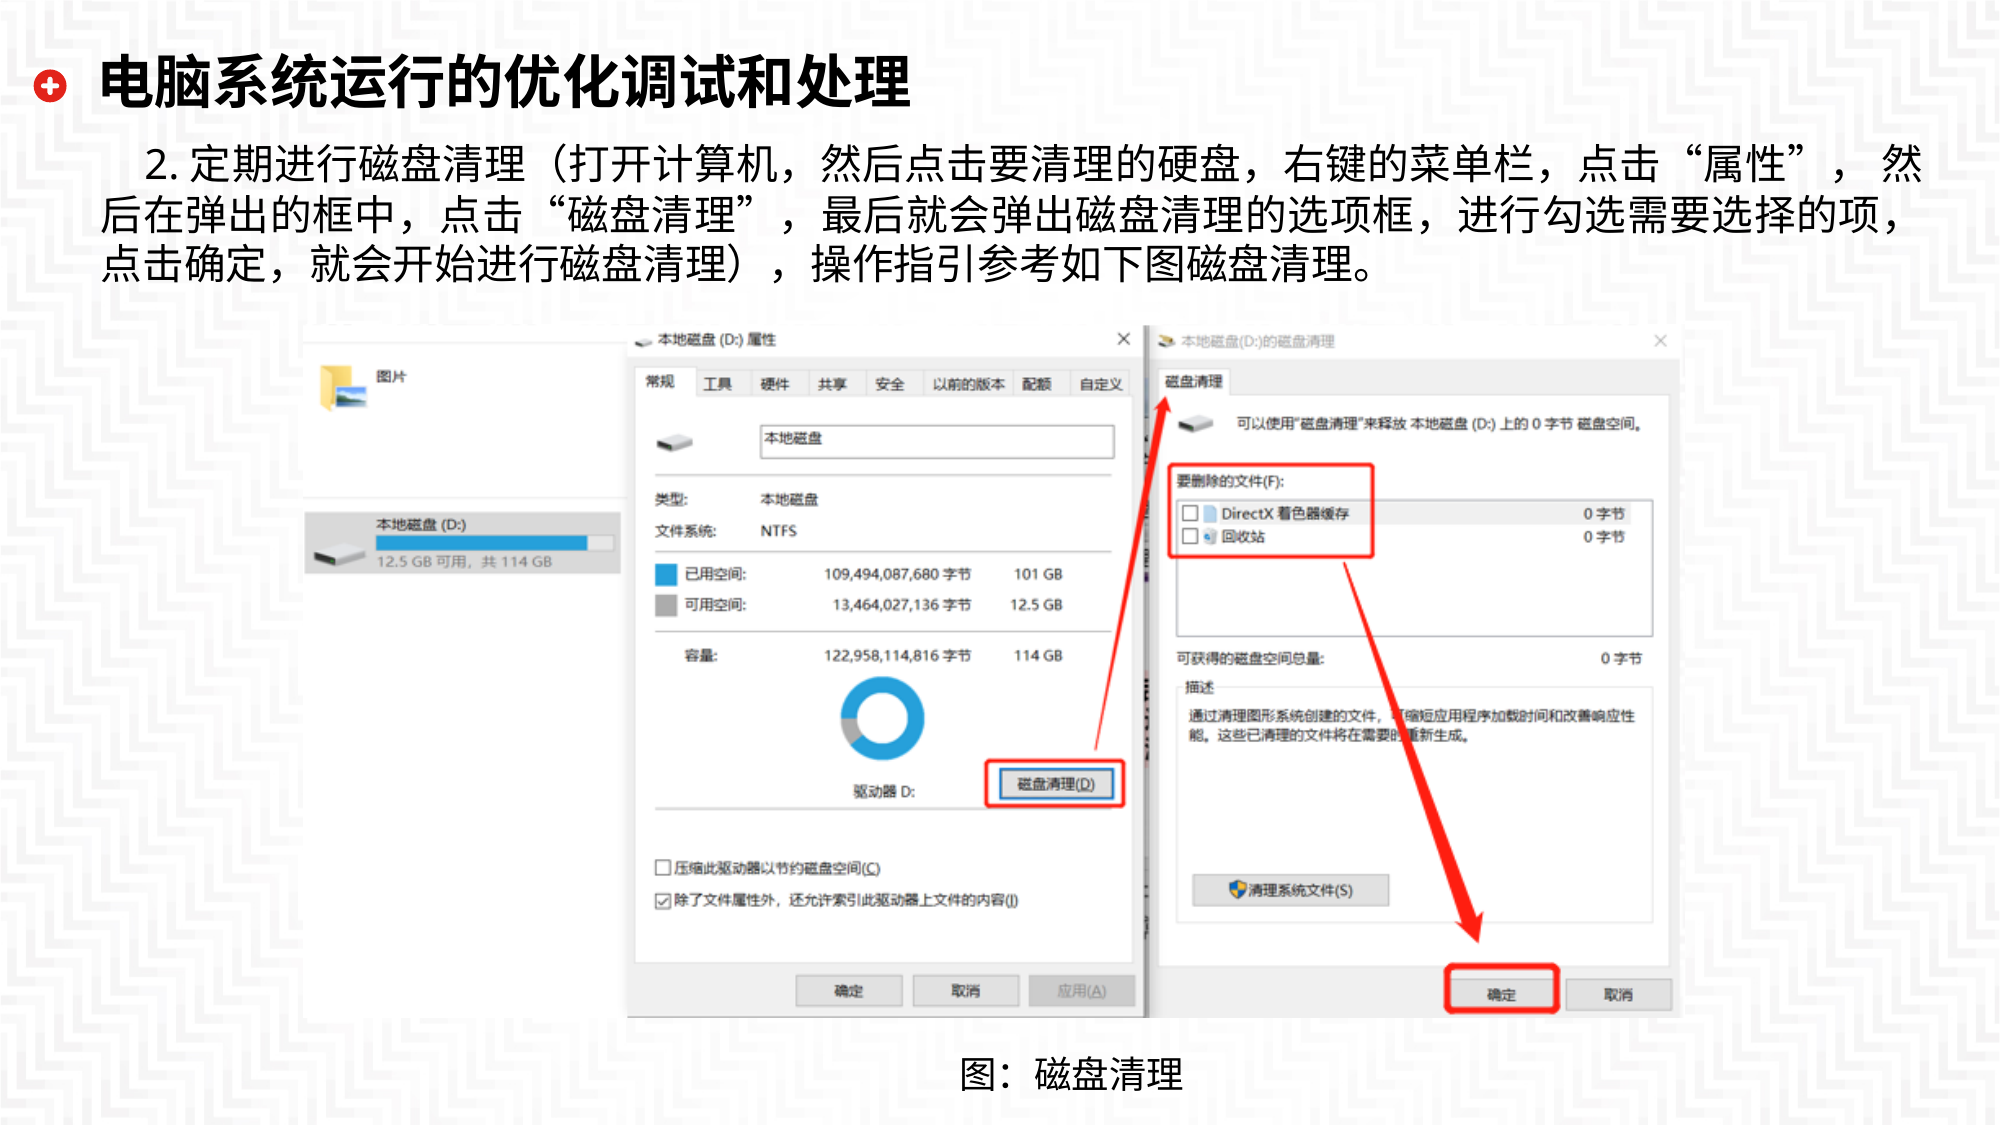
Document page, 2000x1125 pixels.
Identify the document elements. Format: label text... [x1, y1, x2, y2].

text_box 电脑系统运行的优化调试和处理 [85, 18, 1236, 130]
text_box 2.定期进行磁盘清理（打开计算机，然后点击要清理的硬盘，右键的菜单栏，点击“属性”， 然后在弹出的框中，点击“磁盘清理”，最后就会弹出磁盘清理的选项框，进行勾选需要选择的项，点击确定，就会开始进行磁盘清理），操作指引参考如下图磁盘清理。 [85, 130, 1938, 296]
text_box 图：磁盘清理 [552, 1044, 1554, 1104]
picture [0, 0, 2000, 1125]
